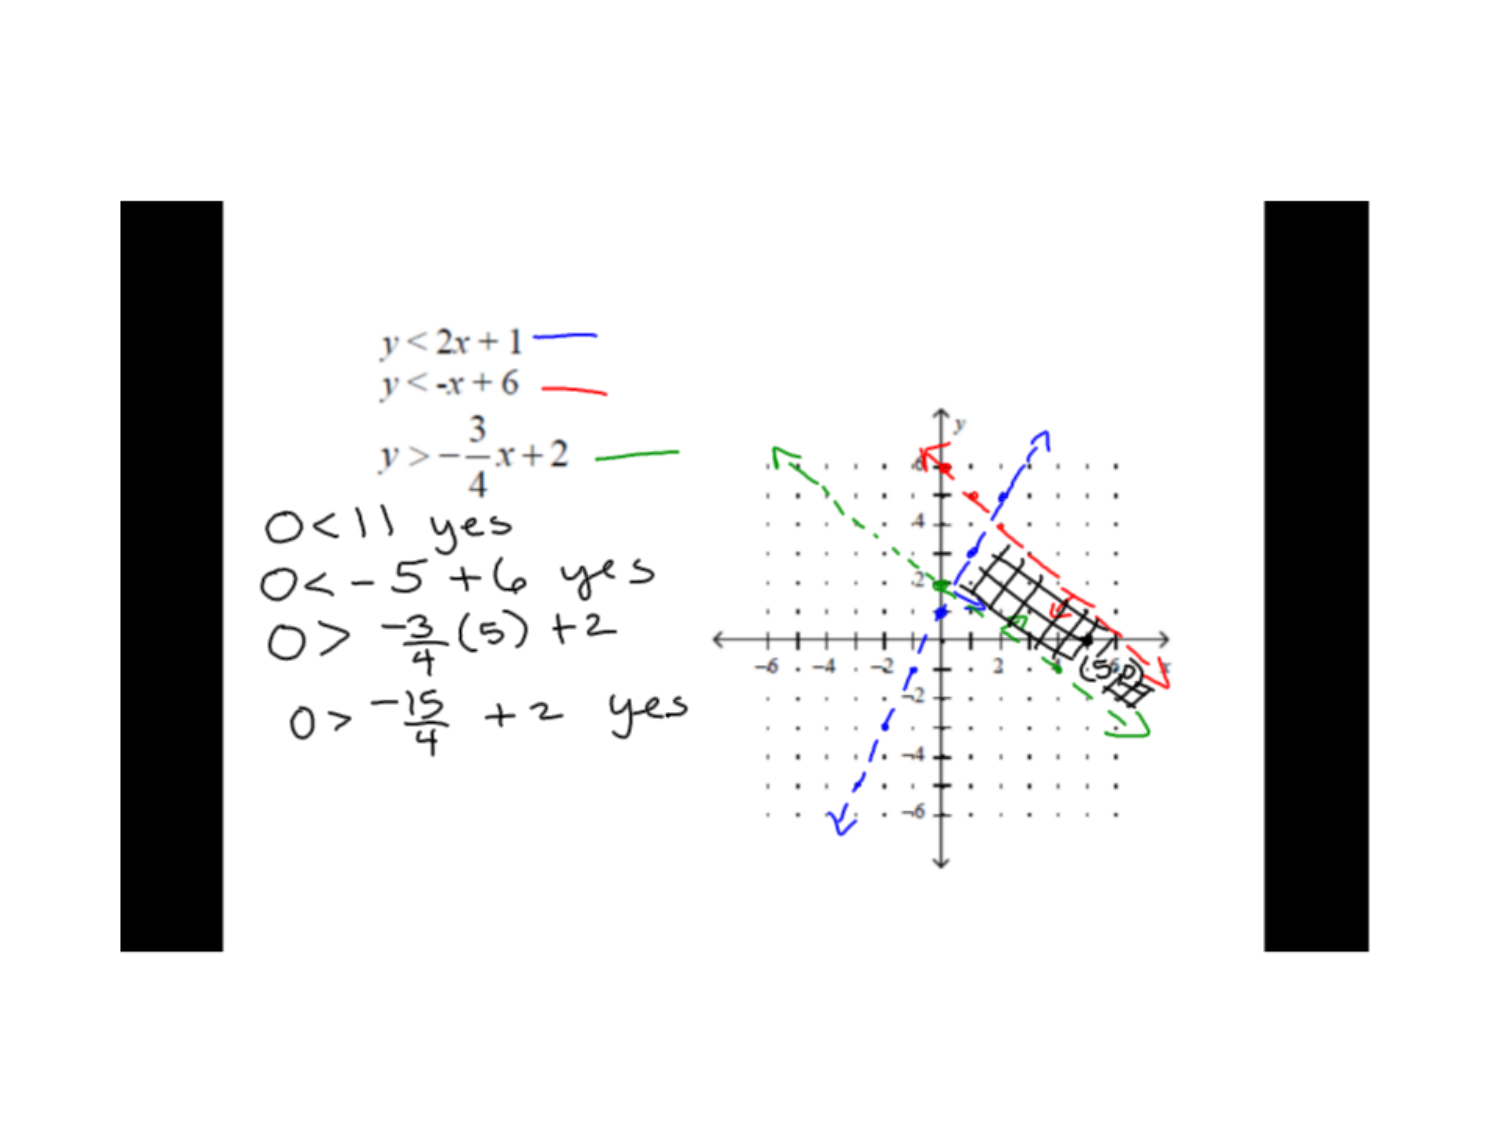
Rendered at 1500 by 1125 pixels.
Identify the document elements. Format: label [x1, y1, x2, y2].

picture [66, 109, 1434, 1016]
